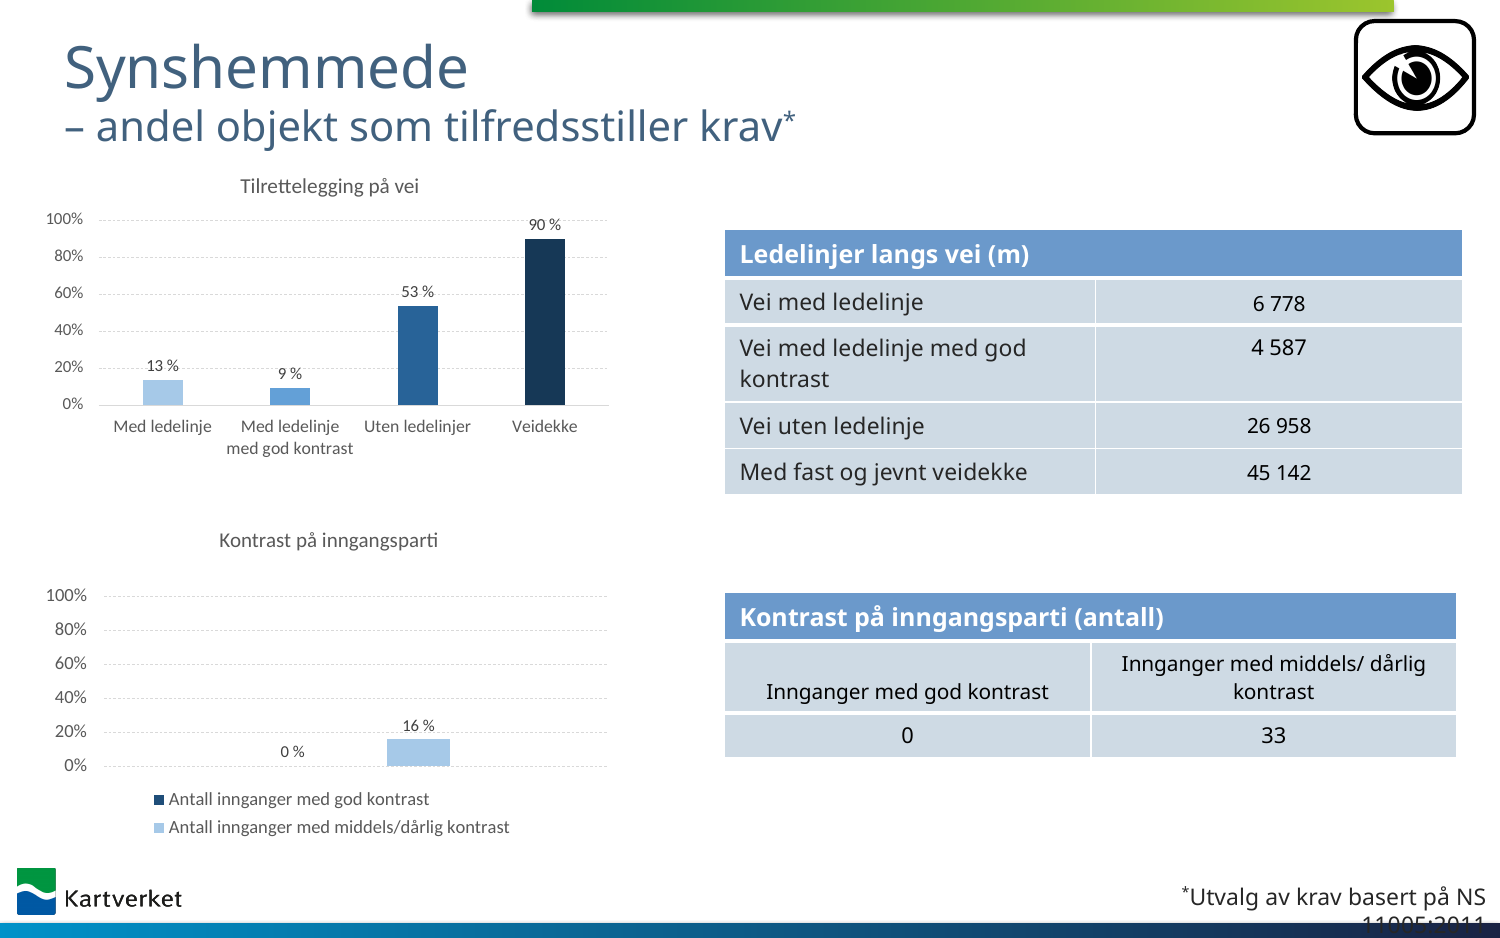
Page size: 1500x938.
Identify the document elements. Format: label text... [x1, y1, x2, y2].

table_cell Vei uten ledelinje [725, 403, 1095, 448]
table_cell Innganger med god kontrast [725, 643, 1090, 711]
text_box *Utvalg av krav basert på NS 11005:2011 [1068, 873, 1500, 938]
table_header Kontrast på inngangsparti (antall) [725, 593, 1456, 639]
table_cell 33 [1092, 715, 1456, 757]
picture [41, 166, 619, 492]
picture [41, 520, 617, 846]
table_cell 6 778 [1096, 280, 1462, 323]
table_cell Vei med ledelinje med god kontrast [725, 327, 1095, 401]
table_cell Med fast og jevnt veidekke [725, 449, 1095, 494]
table_cell Innganger med middels/ dårlig kontrast [1092, 643, 1456, 711]
table_cell Vei med ledelinje [725, 280, 1095, 323]
table_cell 45 142 [1096, 449, 1462, 494]
table_cell 0 [725, 715, 1090, 757]
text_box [1355, 20, 1475, 134]
table_header Ledelinjer langs vei (m) [725, 230, 1462, 276]
table_cell 4 587 [1096, 327, 1462, 401]
text_box Synshemmede – andel objekt som tilfredsstiller krav* [49, 24, 1431, 158]
table_cell 26 958 [1096, 403, 1462, 448]
